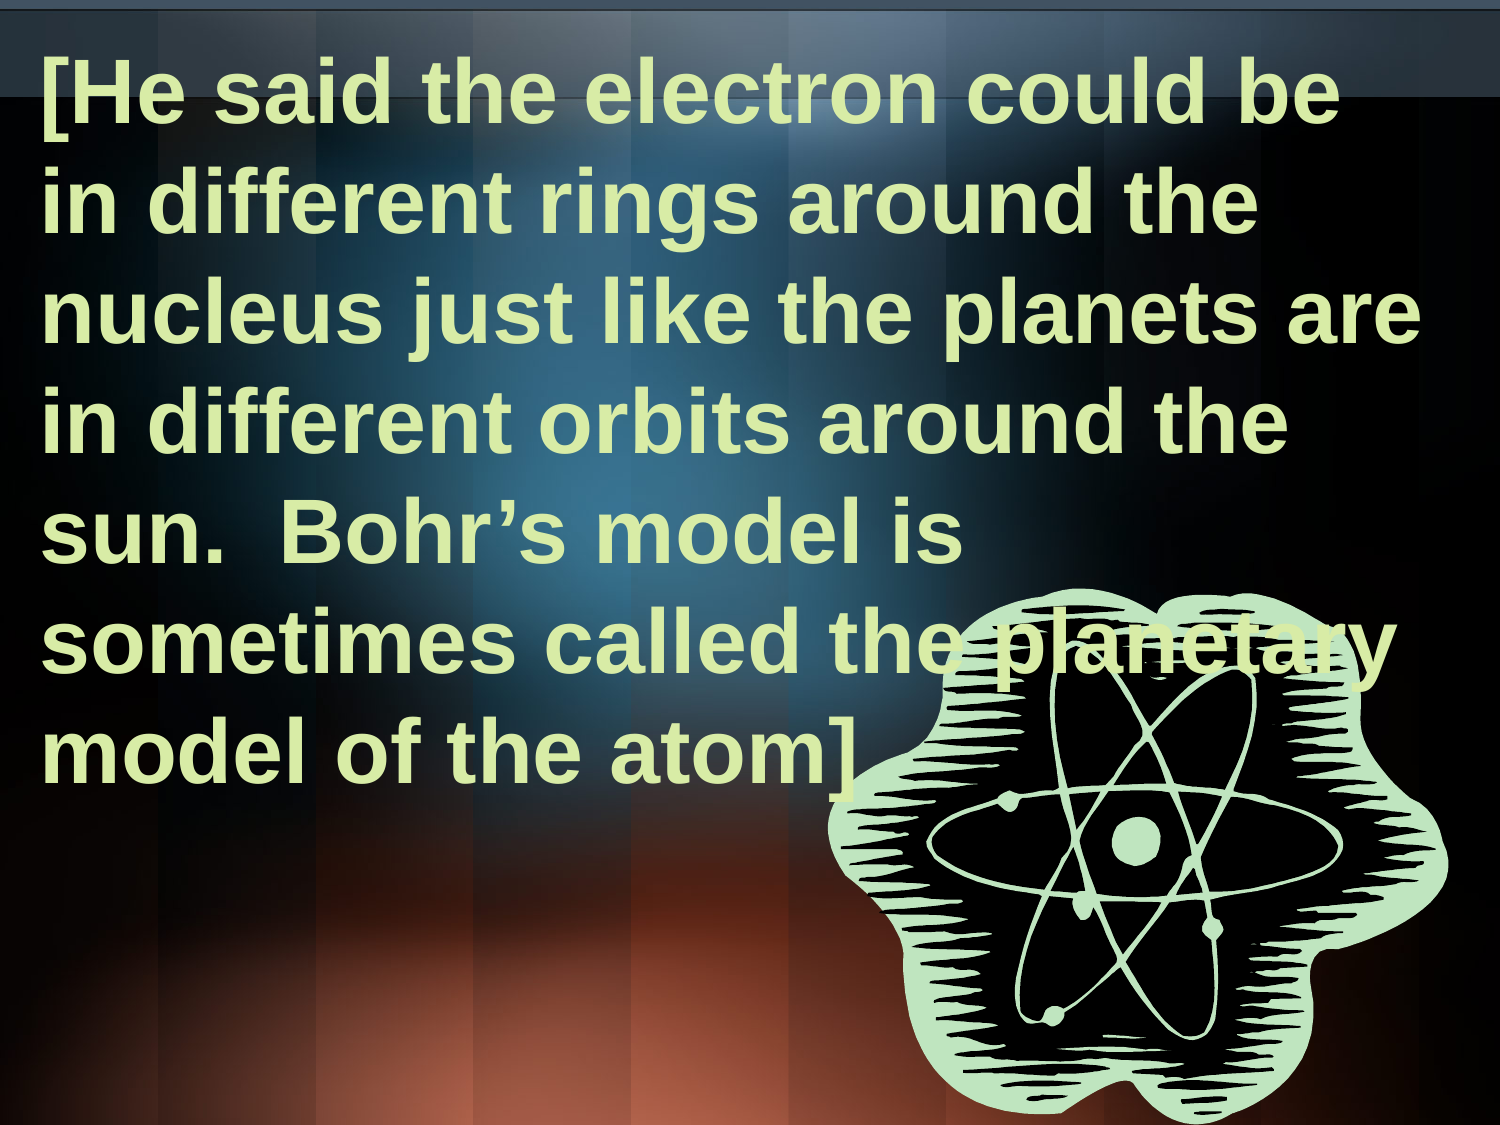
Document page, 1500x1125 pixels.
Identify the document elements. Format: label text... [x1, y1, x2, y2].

picture [0, 0, 1500, 1125]
text_box [He said the electron could be in different rings around the nucleus just like the planets are in different orbits around the sun. Bohr’s model is sometimes called the planetary model of the atom] [24, 24, 1463, 810]
